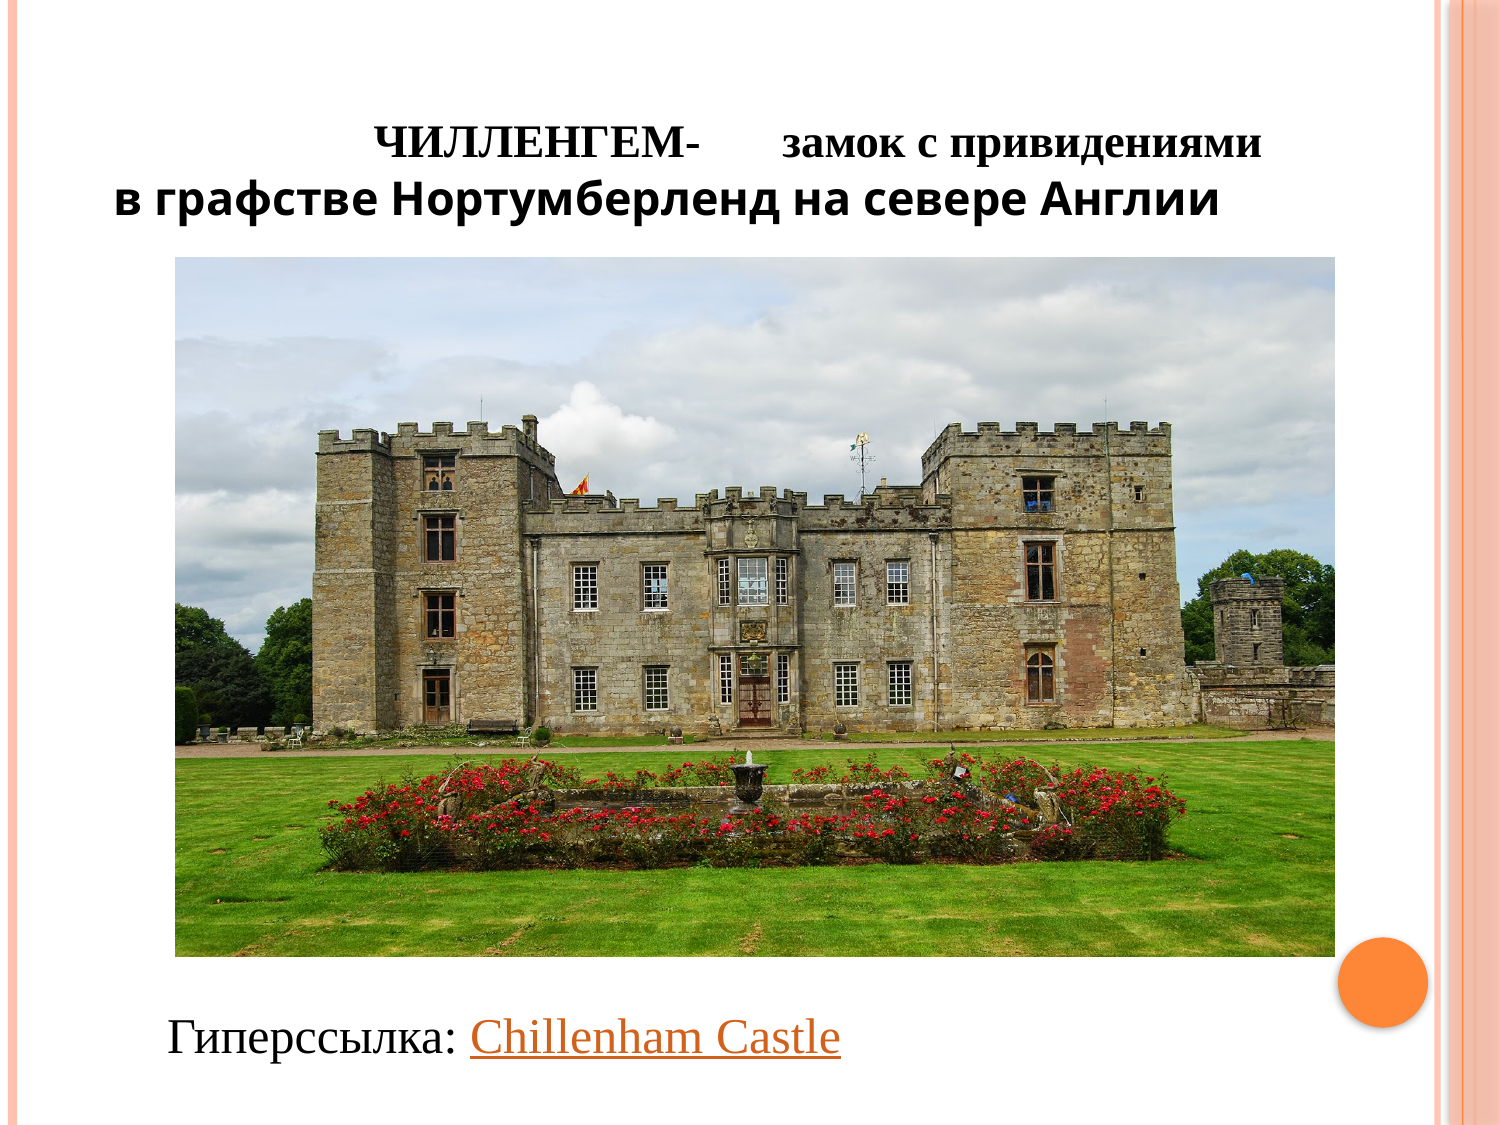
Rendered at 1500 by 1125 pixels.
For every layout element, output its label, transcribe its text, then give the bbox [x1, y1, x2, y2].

text_box Гиперссылка: Chillenham Castle [152, 996, 1336, 1071]
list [175, 257, 1336, 957]
title ЧИЛЛЕНГЕМ- замок с привидениями в графстве Нортумберленд на севере Англии [75, 45, 1300, 233]
